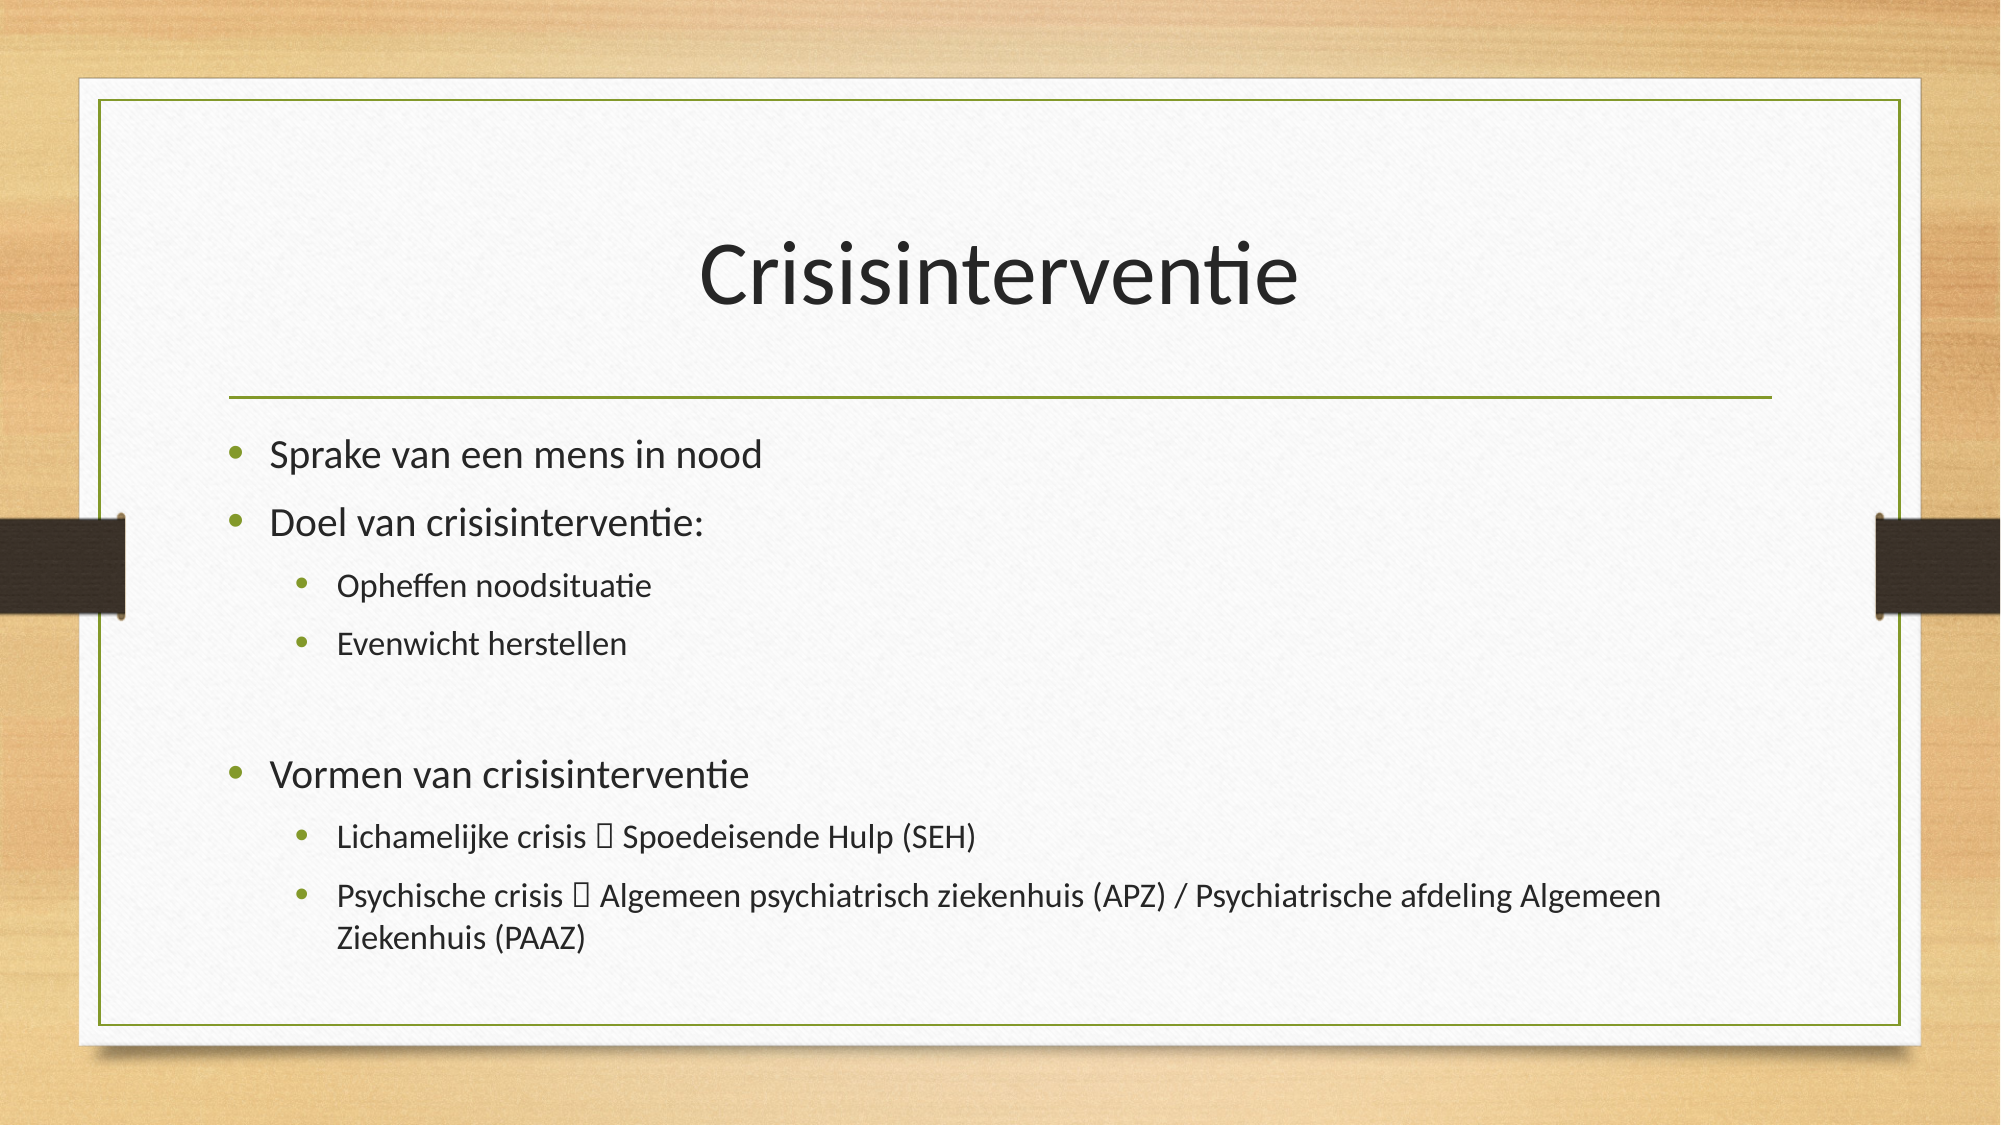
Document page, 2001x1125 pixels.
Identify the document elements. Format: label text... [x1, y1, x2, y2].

title Crisisinterventie [212, 161, 1788, 375]
picture [0, 0, 2001, 1125]
list Sprake van een mens in nood Doel van crisisinterventie: Opheffen noodsituatie Evenwicht herstellen Vormen van crisisinterventie Lichamelijke crisis  Spoedeisende Hulp (SEH) Psychische crisis  Algemeen psychiatrisch ziekenhuis (APZ) / Psychiatrische afdeling Algemeen Ziekenhuis (PAAZ) [212, 419, 1788, 964]
